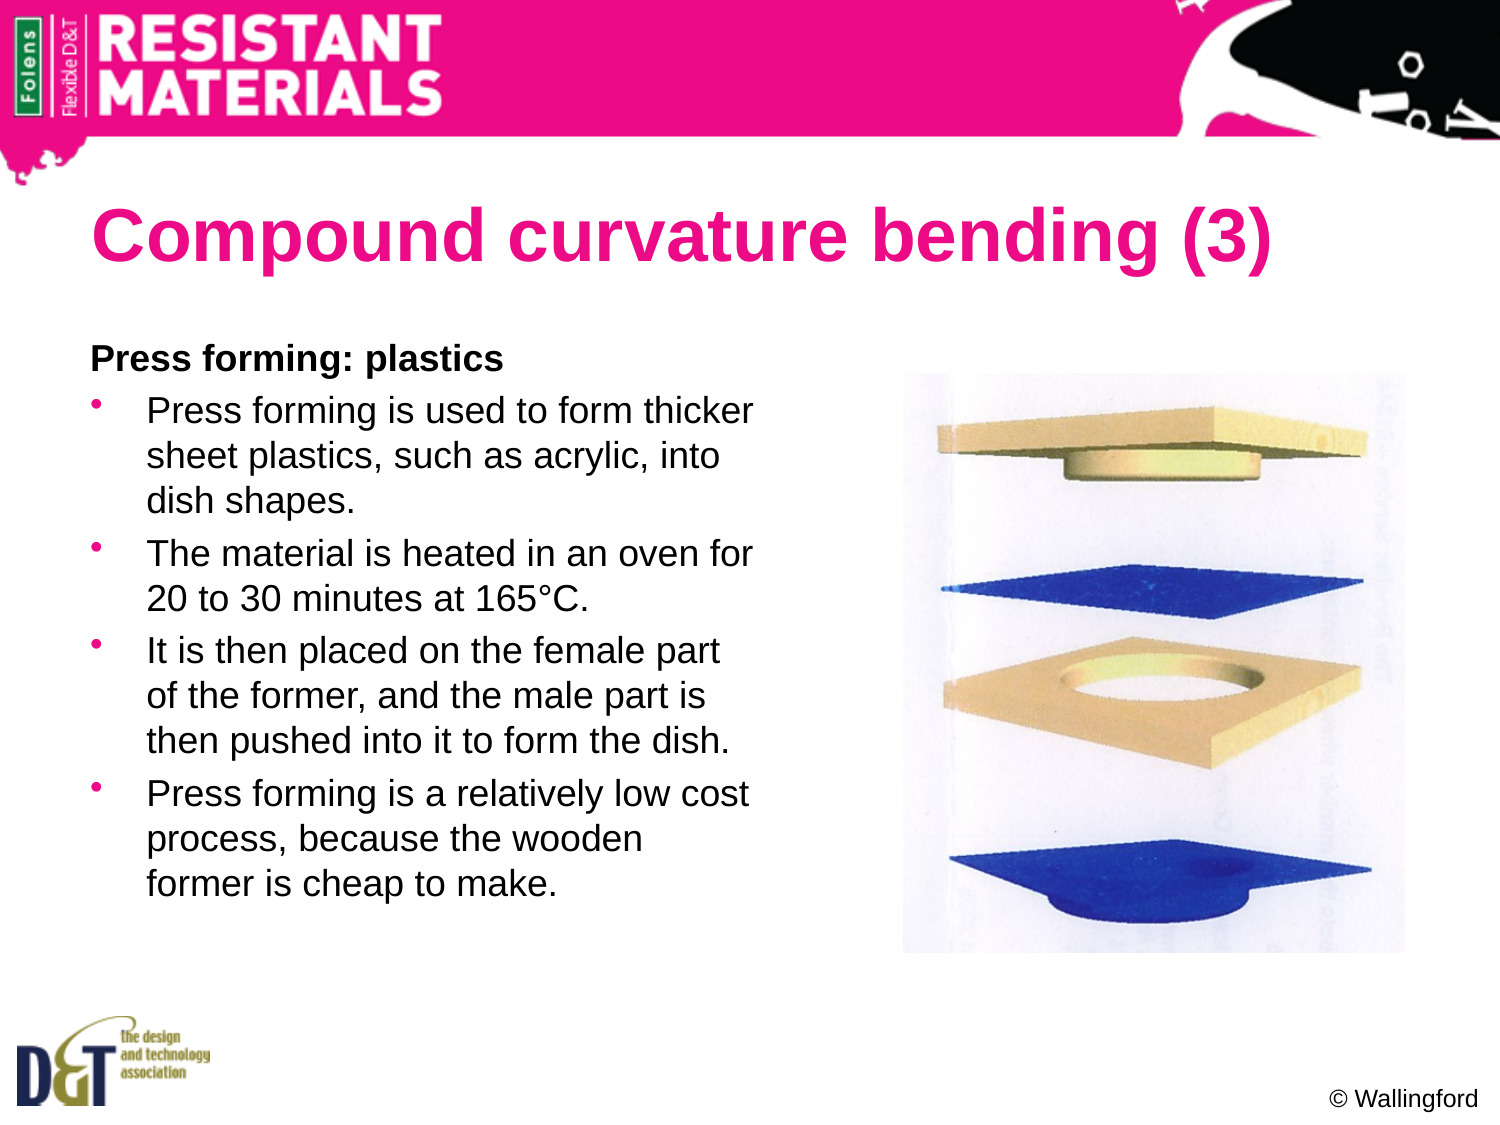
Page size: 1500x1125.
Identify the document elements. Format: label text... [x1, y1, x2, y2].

title Compound curvature bending (3) [76, 160, 1427, 301]
text_box © Wallingford [1257, 1074, 1495, 1125]
picture [0, 0, 1500, 1125]
list Press forming: plastics Press forming is used to form thicker sheet plastics, such as acrylic, into dish shapes. The material is heated in an oven for 20 to 30 minutes at 165°C. It is then placed on the female part of the former, and the male part is then pushed into it to form the dish. Press forming is a relatively low cost process, because the wooden former is cheap to make. [75, 326, 774, 1005]
